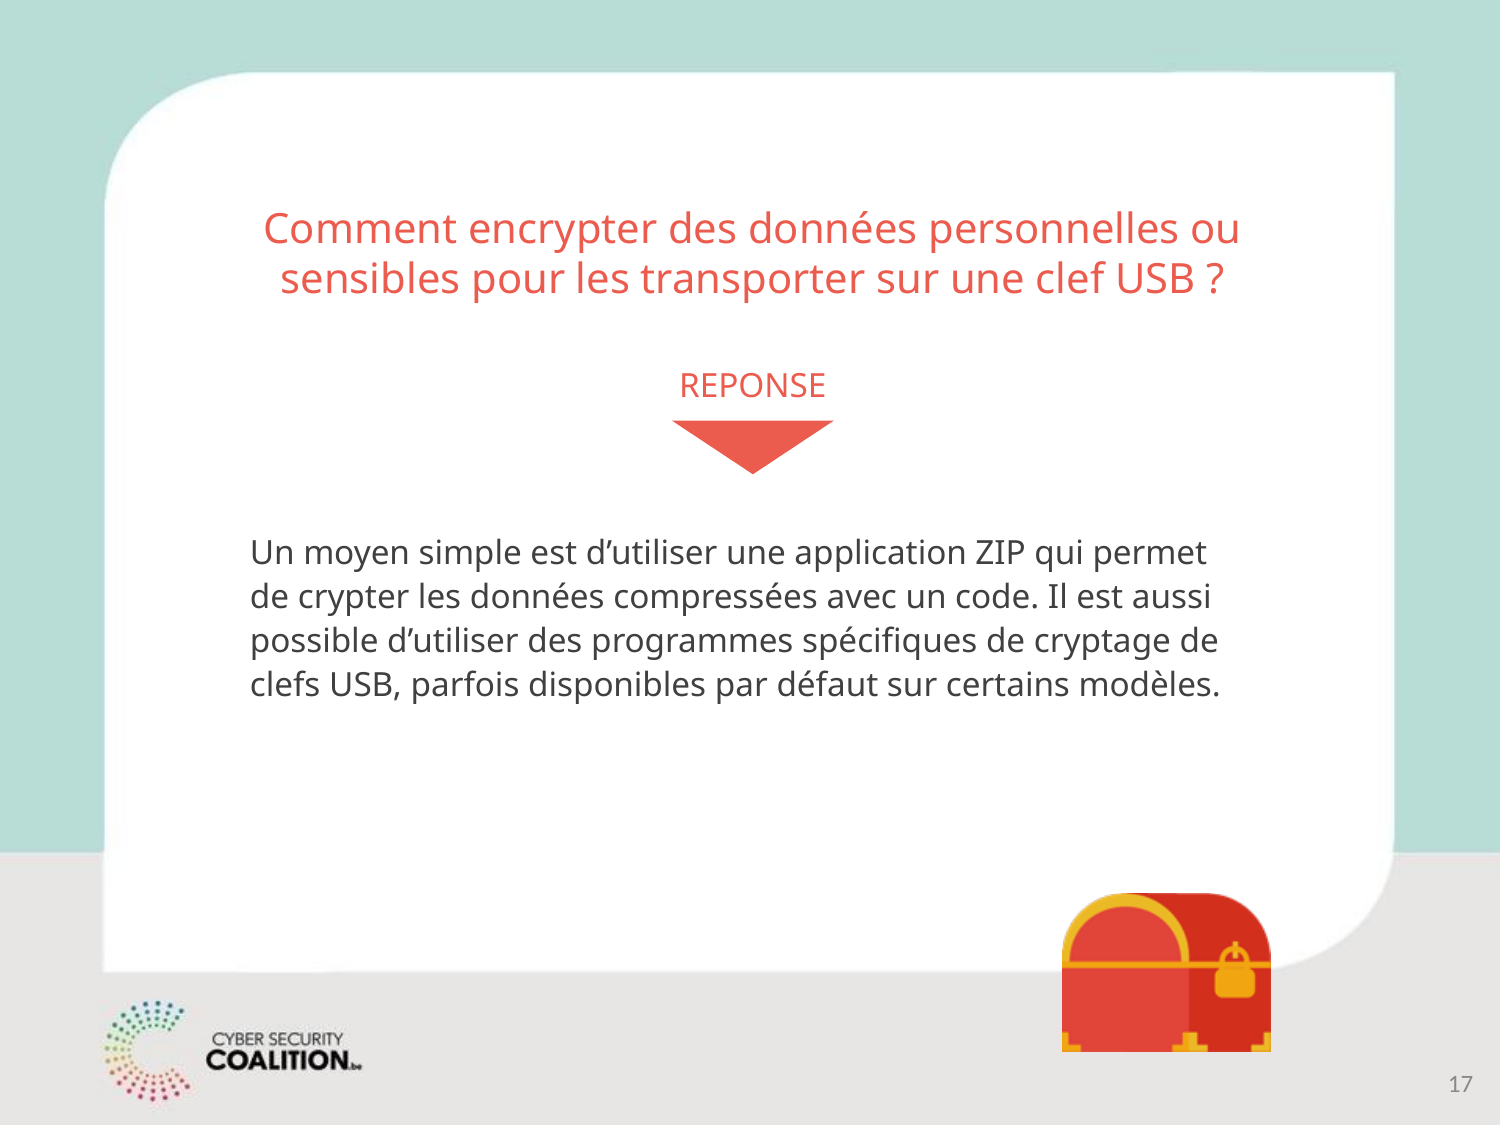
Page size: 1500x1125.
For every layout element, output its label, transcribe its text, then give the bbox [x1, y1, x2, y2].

picture [0, 0, 1500, 1125]
text_box REPONSE [654, 356, 851, 412]
slide_number ‹#› [1425, 1052, 1497, 1112]
text_box [671, 420, 834, 475]
title Comment encrypter des données personnelles ou sensibles pour les transporter sur une clef USB ? [172, 200, 1334, 354]
list Un moyen simple est d’utiliser une application ZIP qui permet de crypter les données compressées avec un code. Il est aussi possible d’utiliser des programmes spécifiques de cryptage de clefs USB, parfois disponibles par défaut sur certains modèles. [235, 519, 1271, 850]
